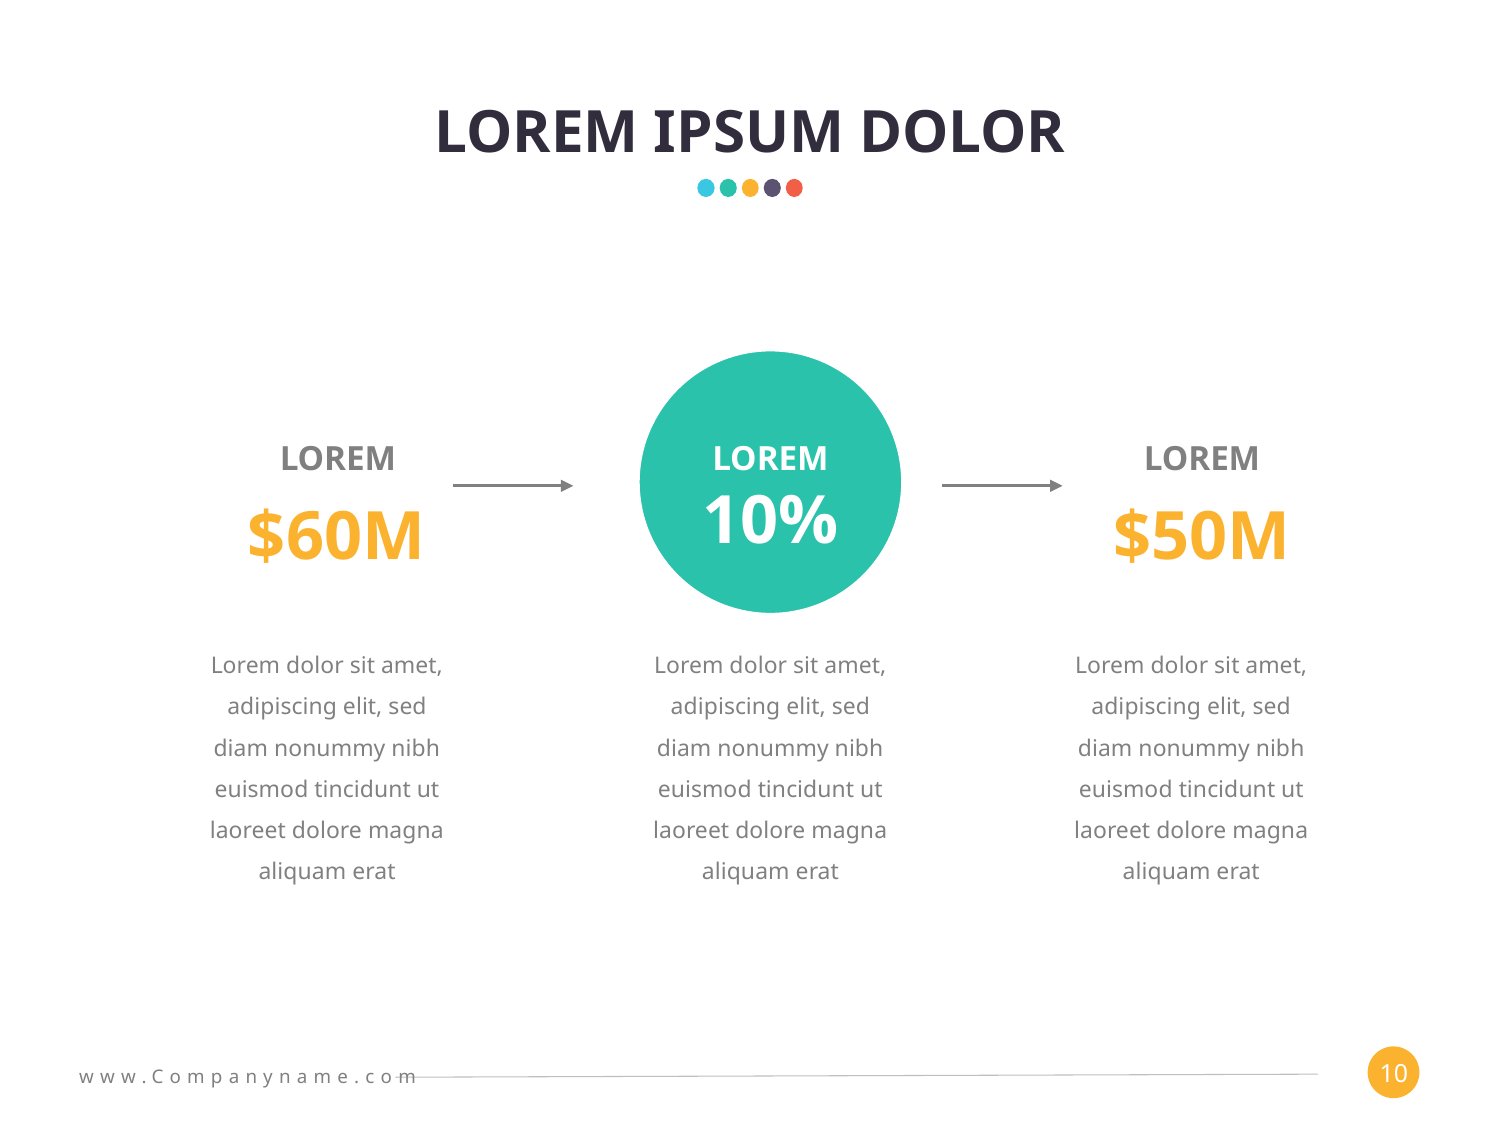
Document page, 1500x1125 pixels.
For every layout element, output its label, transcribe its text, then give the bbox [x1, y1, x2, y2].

text_box Lorem dolor sit amet, adipiscing elit, sed diam nonummy nibh euismod tincidunt ut laoreet dolore magna aliquam erat [627, 629, 913, 892]
text_box 10% [637, 485, 904, 615]
text_box $60M [220, 485, 453, 581]
text_box LOREM [1048, 430, 1356, 485]
text_box Lorem dolor sit amet, adipiscing elit, sed diam nonummy nibh euismod tincidunt ut laoreet dolore magna aliquam erat [1048, 629, 1334, 892]
title LOREM IPSUM DOLOR [0, 42, 1500, 173]
text_box Lorem dolor sit amet, adipiscing elit, sed diam nonummy nibh euismod tincidunt ut laoreet dolore magna aliquam erat [184, 629, 470, 892]
text_box 10% [648, 349, 893, 430]
text_box $50M [1086, 485, 1319, 581]
text_box LOREM [184, 430, 492, 485]
text_box LOREM [617, 430, 924, 485]
